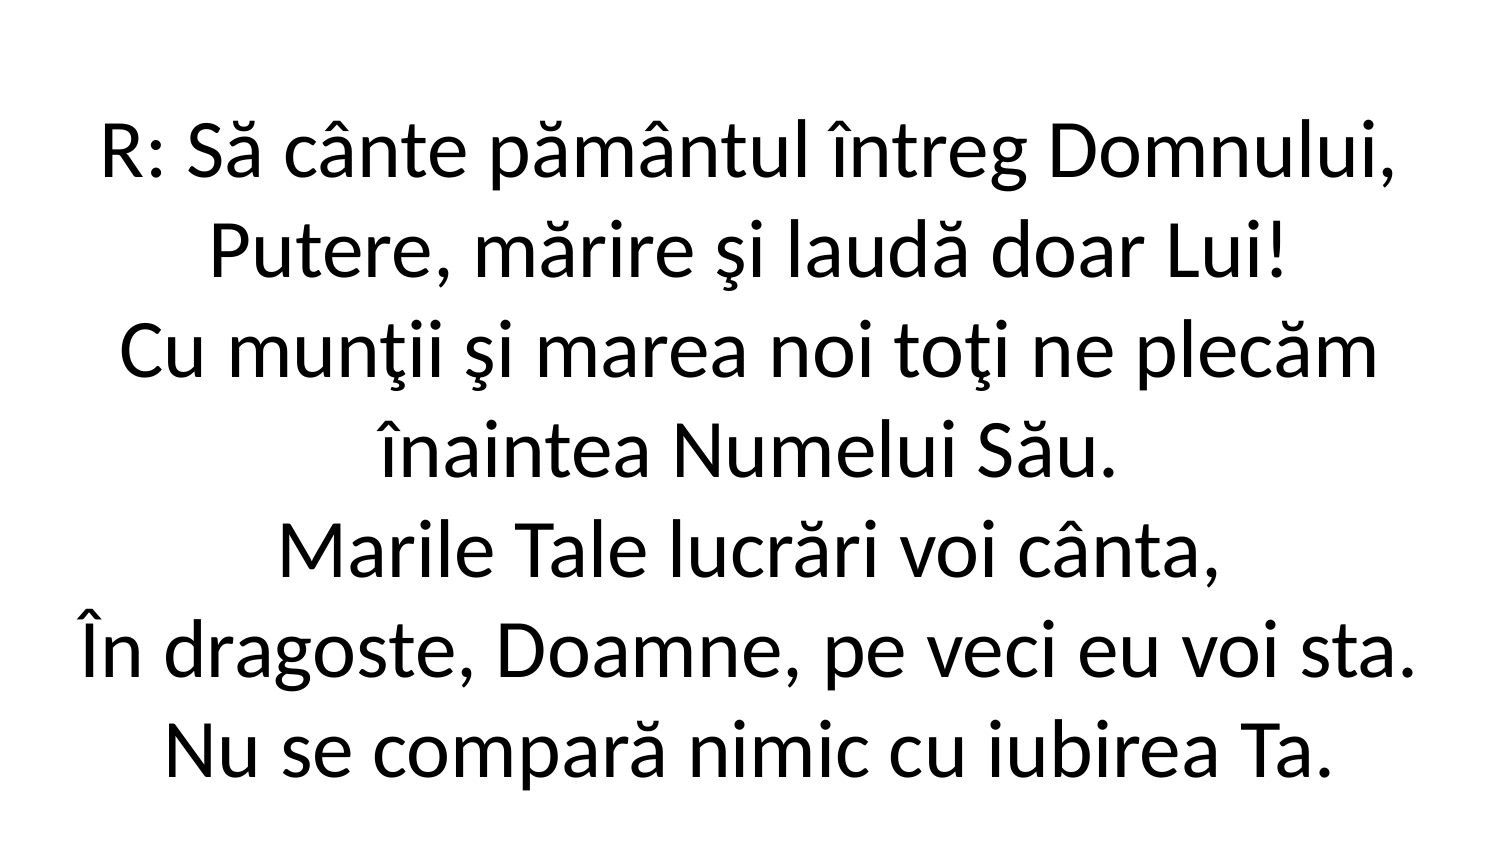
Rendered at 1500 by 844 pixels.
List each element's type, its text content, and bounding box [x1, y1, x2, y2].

text_box R: Să cânte pământul întreg Domnului, Putere, mărire şi laudă doar Lui! Cu munţii şi marea noi toţi ne plecăm înaintea Numelui Său. Marile Tale lucrări voi cânta, În dragoste, Doamne, pe veci eu voi sta. Nu se compară nimic cu iubirea Ta. [65, 42, 1435, 802]
